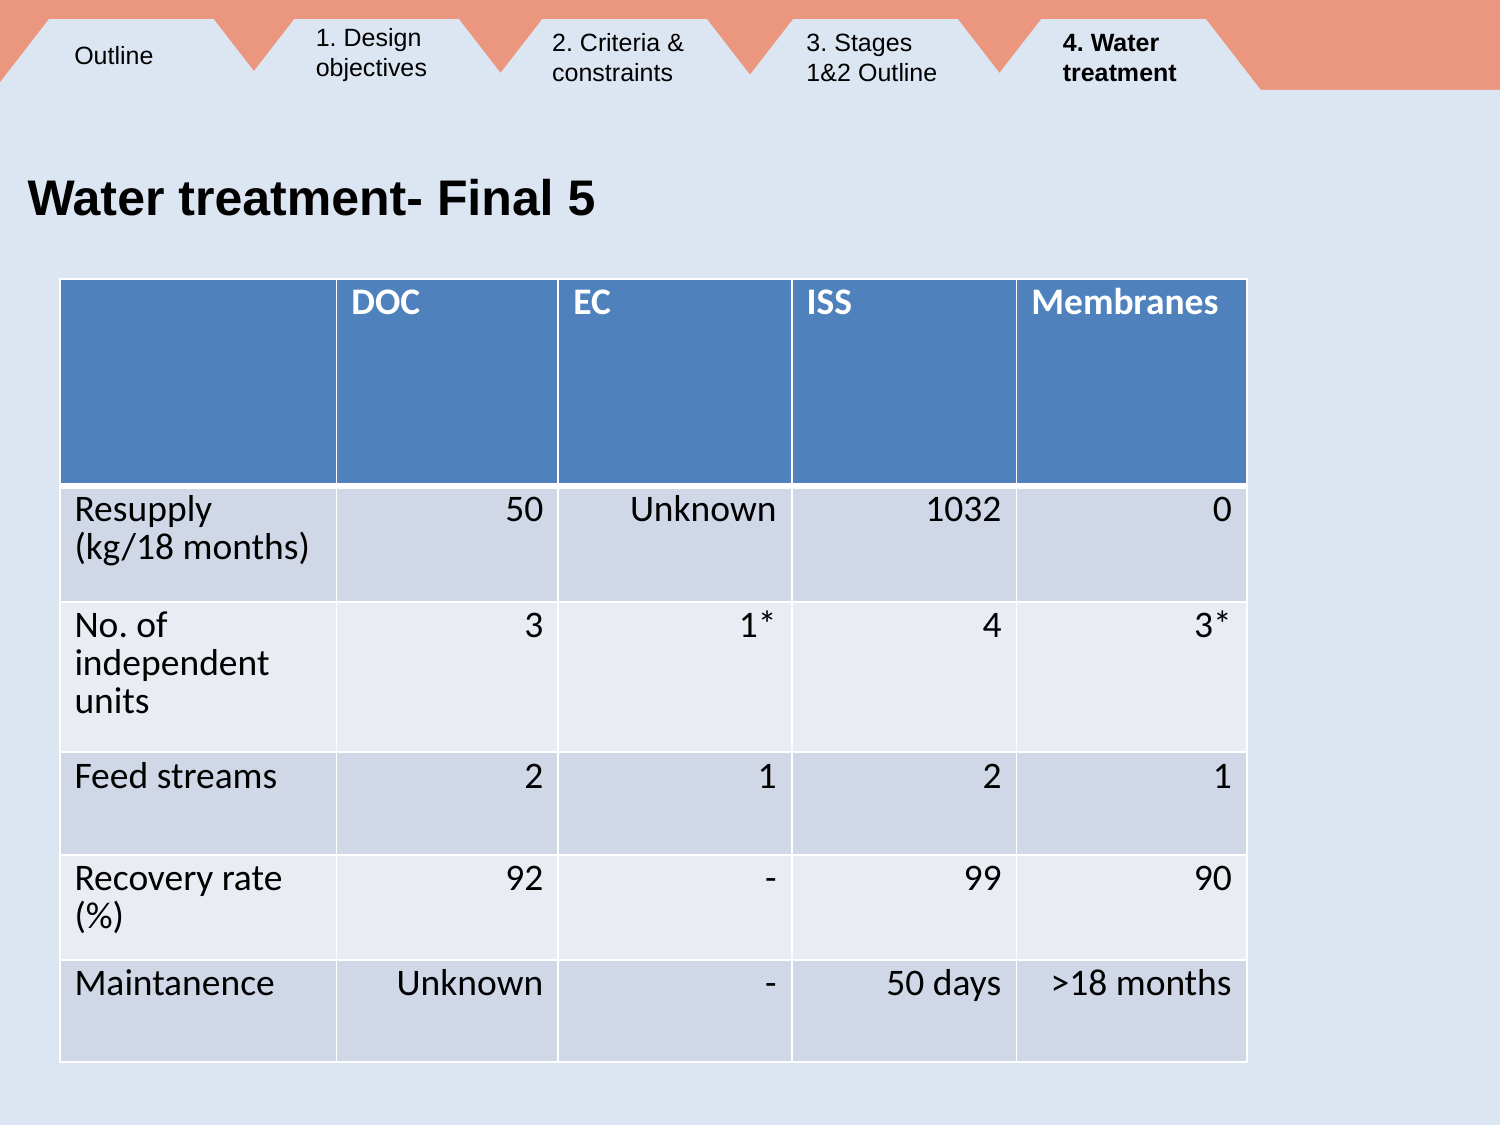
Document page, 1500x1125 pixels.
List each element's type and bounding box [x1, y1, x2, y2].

list [0, 0, 1500, 1125]
